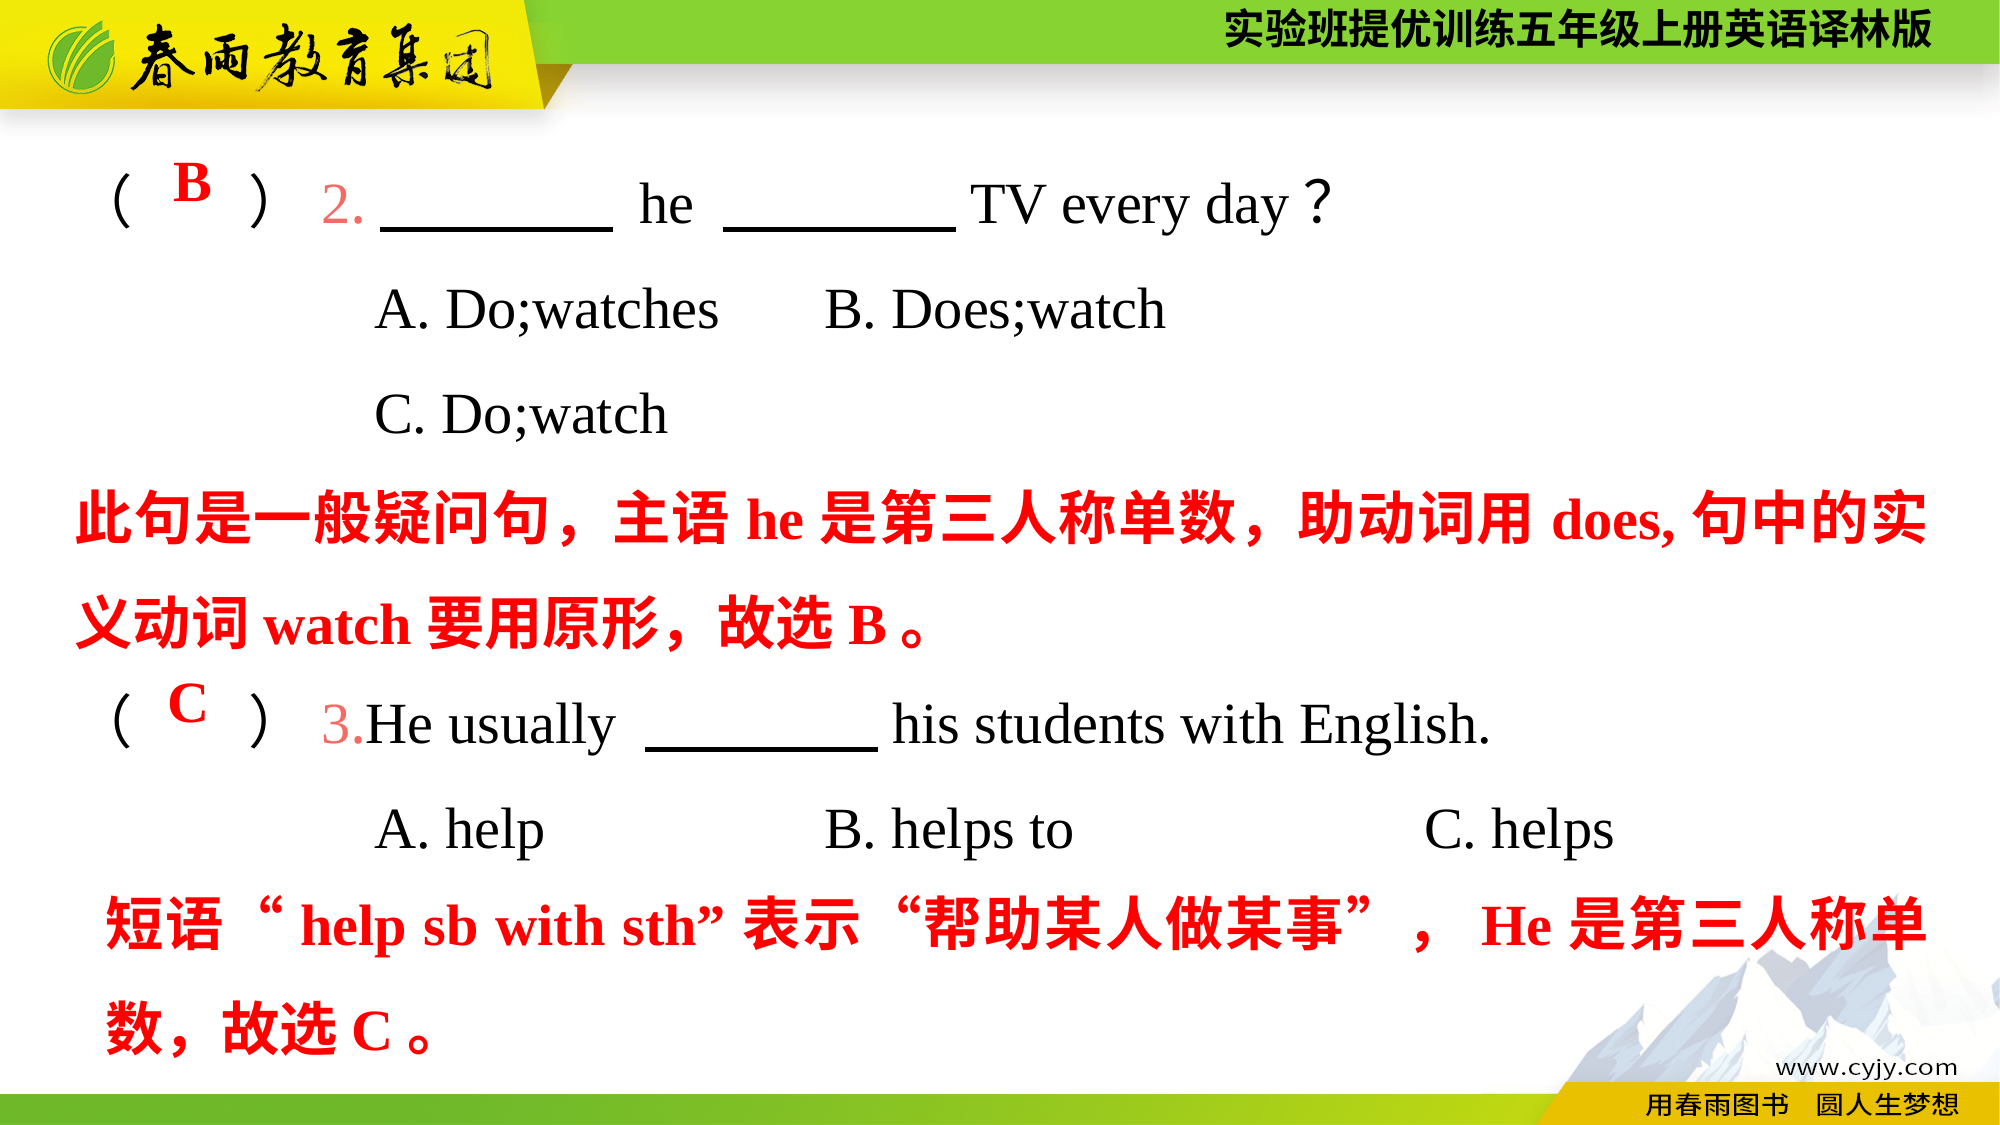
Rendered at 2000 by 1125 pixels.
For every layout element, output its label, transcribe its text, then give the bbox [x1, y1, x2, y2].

list （ ）2. he TV every day？ A. Do;watches B. Does;watch C. Do;watch [59, 122, 1944, 438]
picture [0, 0, 2000, 1125]
text_box B [158, 135, 228, 221]
text_box 此句是一般疑问句，主语he是第三人称单数，助动词用does,句中的实义动词watch要用原形，故选B。 [59, 438, 1944, 642]
text_box 短语“help sb with sth”表示“帮助某人做某事”，He是第三人称单数，故选C。 [90, 844, 1944, 1070]
text_box C [153, 656, 225, 742]
text_box （ ）3.He usually his students with English. A. help B. helps to C. helps [59, 642, 1944, 868]
